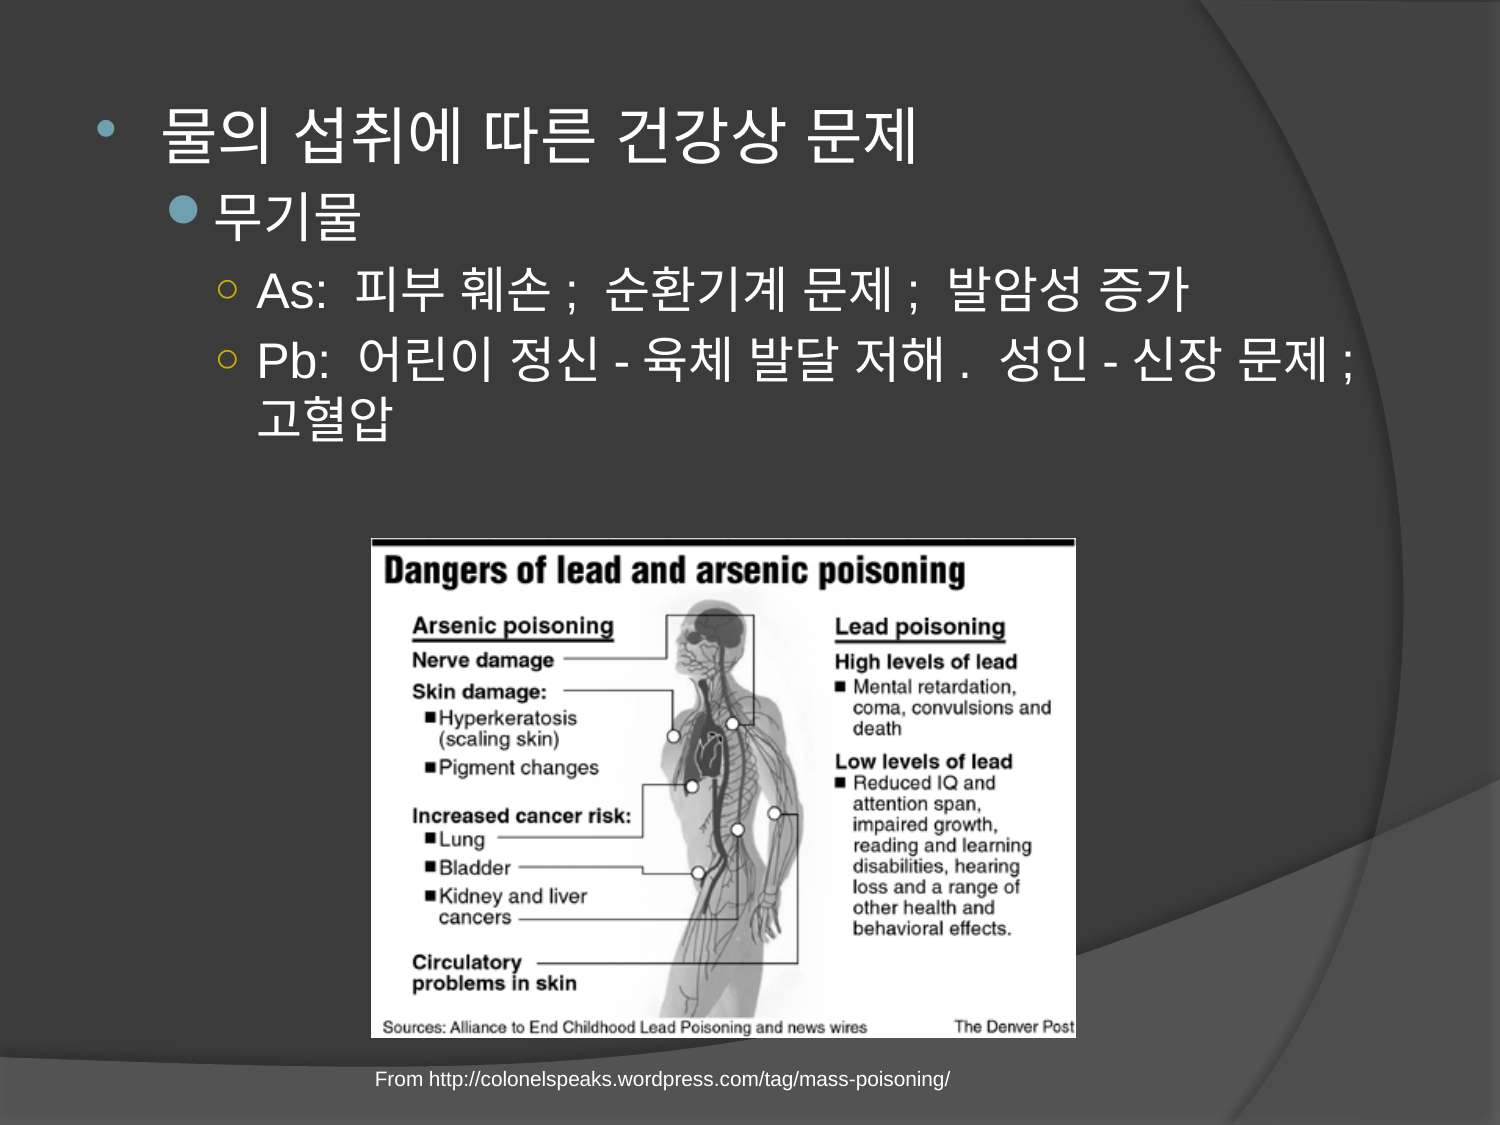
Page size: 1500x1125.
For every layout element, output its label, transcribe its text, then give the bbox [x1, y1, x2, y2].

list 물의 섭취에 따른 건강상 문제 무기물 As: 피부 훼손; 순환기계 문제; 발암성 증가 Pb: 어린이 정신-육체 발달 저해. 성인-신장 문제; 고혈압 [76, 90, 1471, 575]
picture [371, 538, 1076, 1038]
text_box From http://colonelspeaks.wordpress.com/tag/mass-poisoning/ [360, 1058, 1111, 1099]
